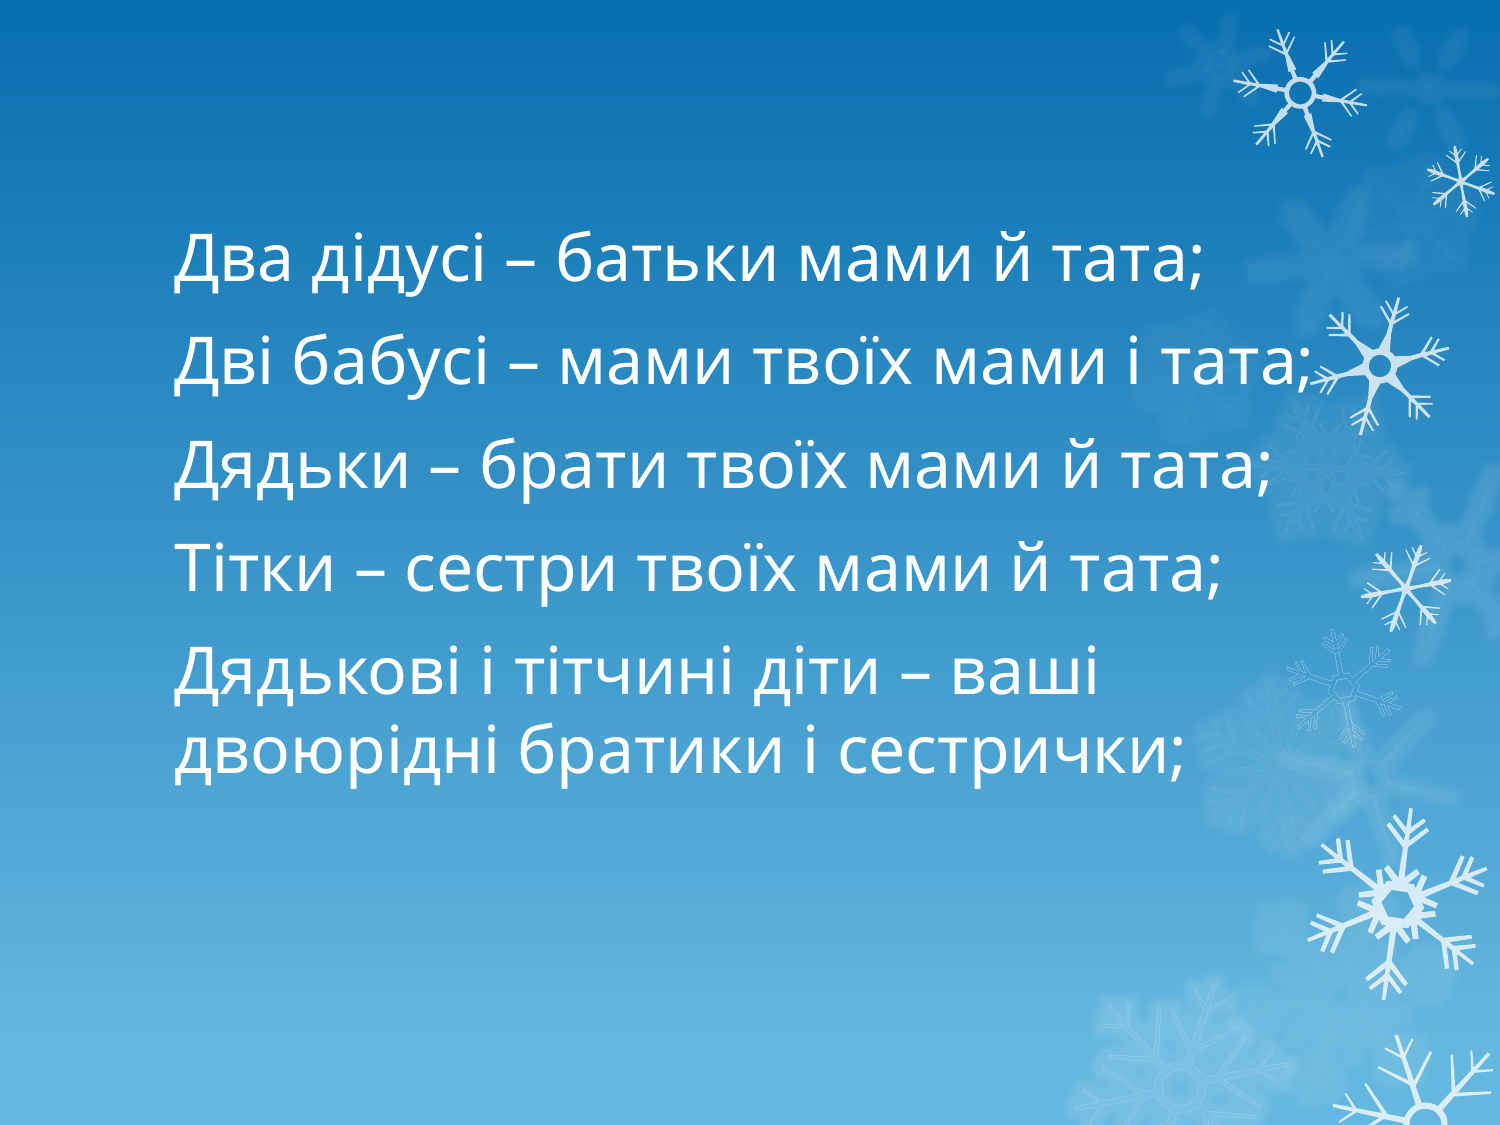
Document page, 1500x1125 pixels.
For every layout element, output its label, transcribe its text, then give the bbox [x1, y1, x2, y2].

list Два дідусі – батьки мами й тата; Дві бабусі – мами твоїх мами і тата; Дядьки – брати твоїх мами й тата; Тітки – сестри твоїх мами й тата; Дядькові і тітчині діти – ваші двоюрідні братики і сестрички; [159, 207, 1335, 1083]
